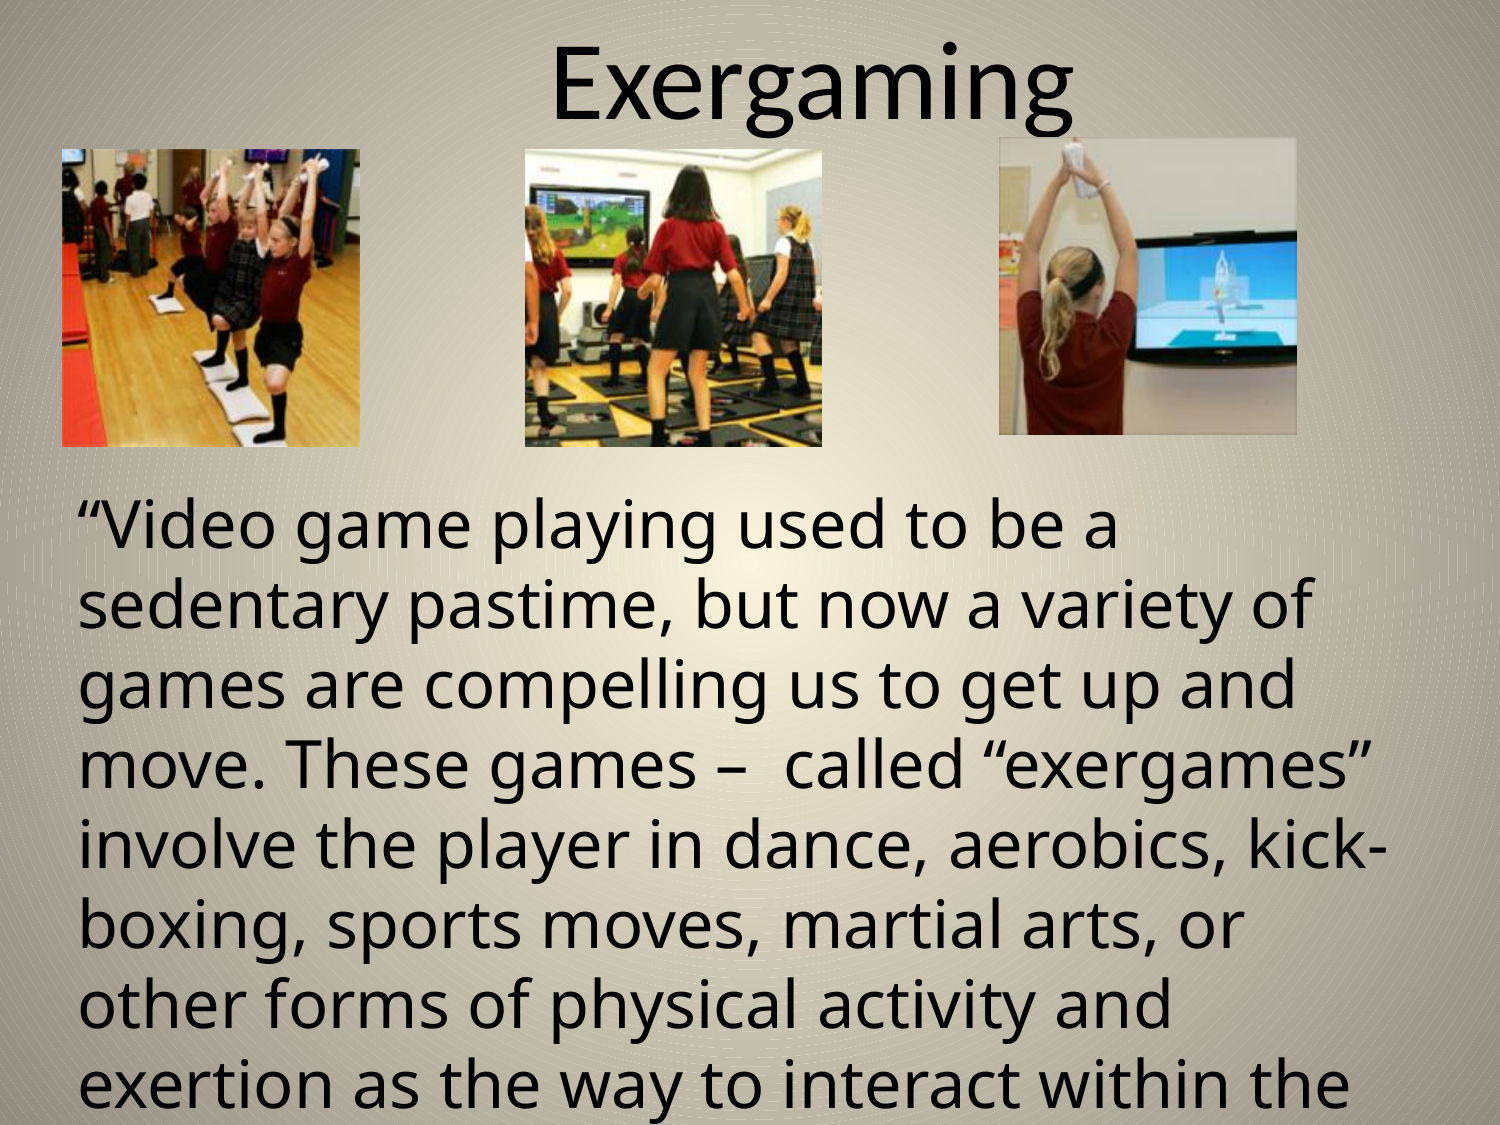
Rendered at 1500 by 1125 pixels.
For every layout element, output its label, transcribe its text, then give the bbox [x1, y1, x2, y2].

picture [524, 149, 823, 448]
picture [999, 137, 1298, 435]
picture [62, 149, 360, 448]
text_box “Video game playing used to be a sedentary pastime, but now a variety of games are compelling us to get up and move. These games – called “exergames” involve the player in dance, aerobics, kick-boxing, sports moves, martial arts, or other forms of physical activity and exertion as the way to interact within the game”. http://www.comm.ucsb.edu/lieberman_flash.htm [62, 474, 1413, 1125]
text_box Exergaming [387, 0, 1238, 150]
